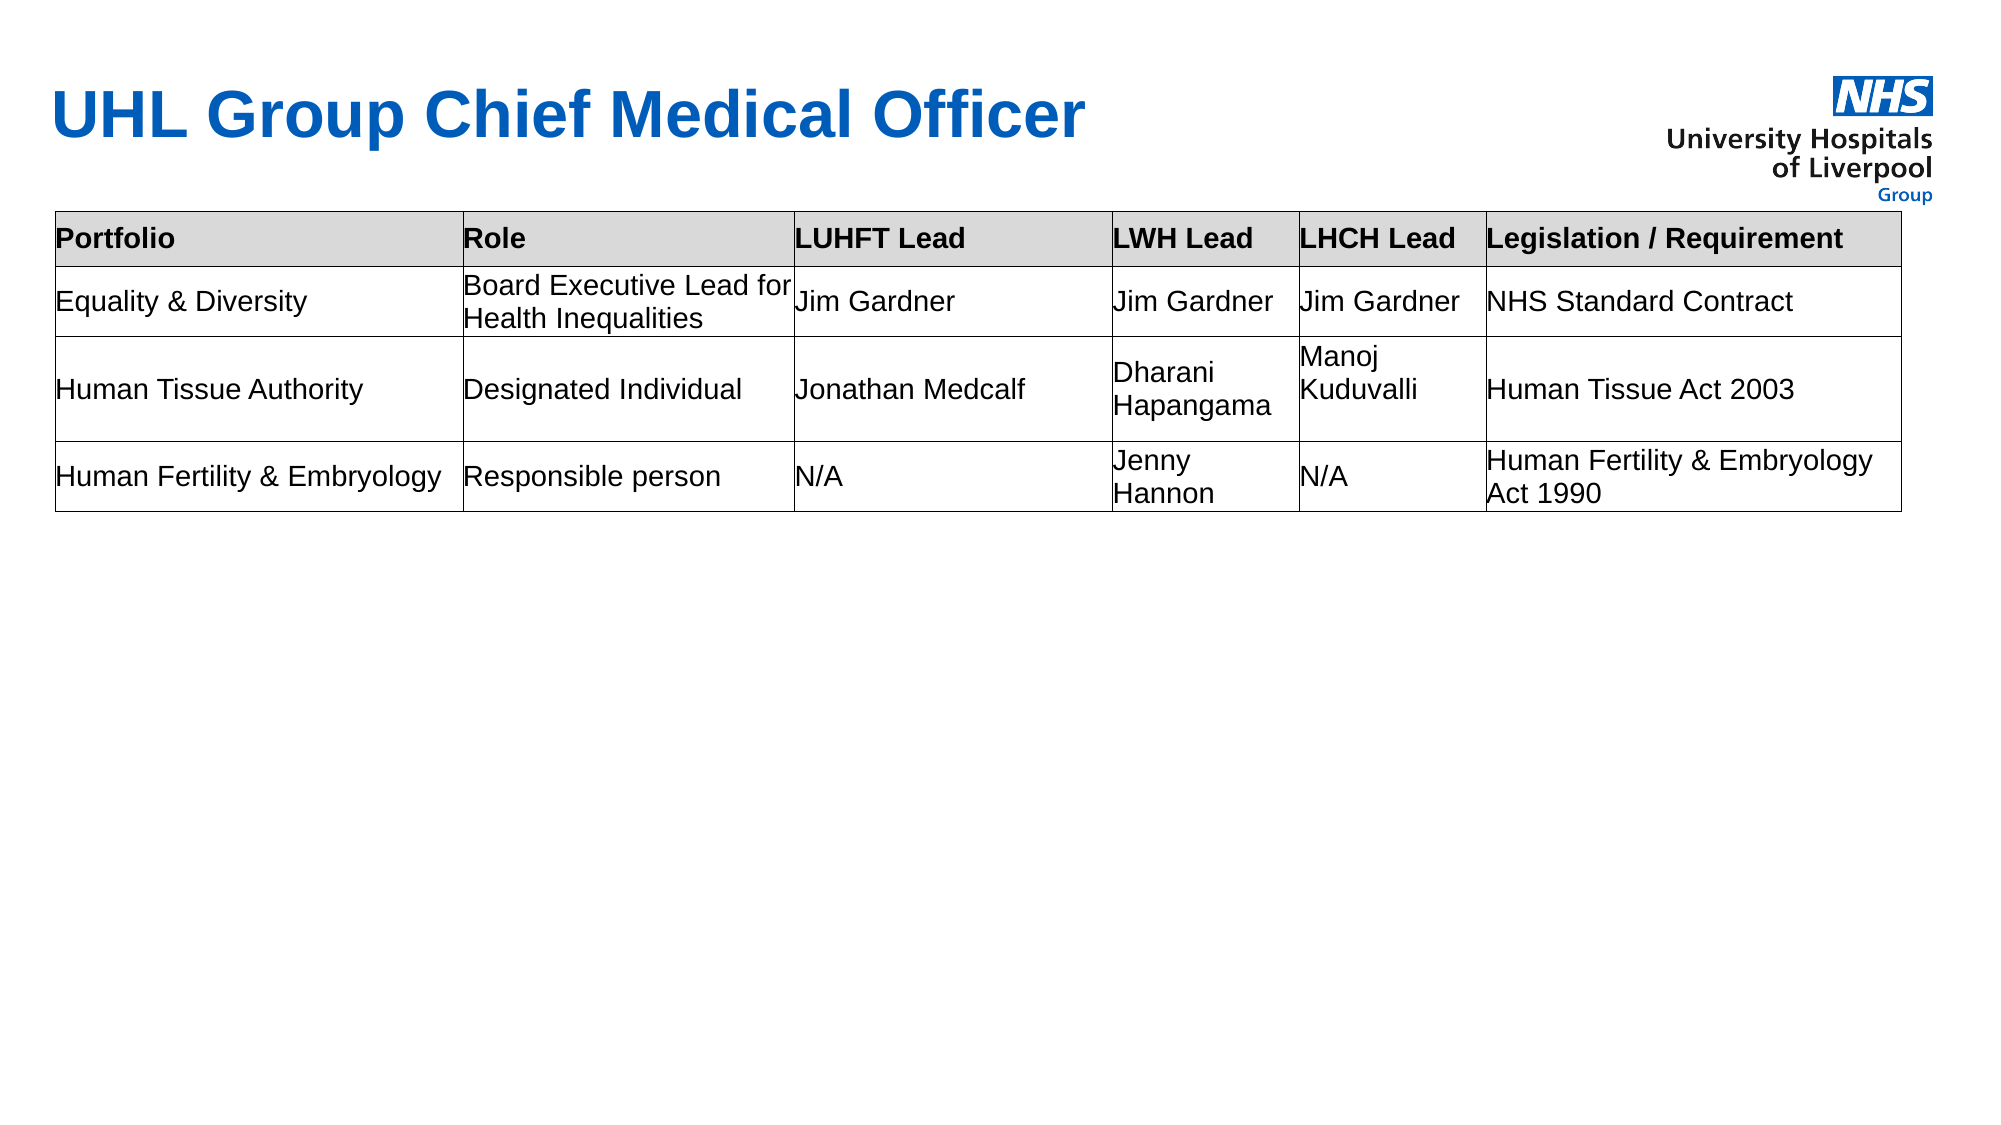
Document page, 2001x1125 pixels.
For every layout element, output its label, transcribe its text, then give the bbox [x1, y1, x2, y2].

table_cell Jim Gardner [1300, 267, 1486, 336]
table_cell Manoj Kuduvalli [1300, 337, 1486, 441]
table_header LHCH Lead [1300, 212, 1486, 266]
table_cell Board Executive Lead for Health Inequalities [464, 267, 794, 336]
table_header Portfolio [56, 212, 463, 266]
table_cell Human Tissue Act 2003 [1487, 337, 1901, 441]
table_cell Equality & Diversity [56, 267, 463, 336]
table_cell Jenny Hannon [1113, 442, 1299, 511]
text_box UHL Group Chief Medical Officer [36, 55, 1304, 166]
table_cell N/A [1300, 442, 1486, 511]
table_header Role [464, 212, 794, 266]
table_cell Jim Gardner [1113, 267, 1299, 336]
table_cell Dharani Hapangama [1113, 337, 1299, 441]
table_header LWH Lead [1113, 212, 1299, 266]
table_cell Designated Individual [464, 337, 794, 441]
table_cell Human Tissue Authority [56, 337, 463, 441]
picture [1601, 0, 2000, 282]
table_header LUHFT Lead [795, 212, 1112, 266]
table_cell Human Fertility & Embryology Act 1990 [1487, 442, 1901, 511]
table_cell Responsible person [464, 442, 794, 511]
table_cell NHS Standard Contract [1487, 267, 1901, 336]
table_cell Jonathan Medcalf [795, 337, 1112, 441]
table_cell Jim Gardner [795, 267, 1112, 336]
table_cell Human Fertility & Embryology [56, 442, 463, 511]
table_cell N/A [795, 442, 1112, 511]
table_header Legislation / Requirement [1487, 212, 1901, 266]
